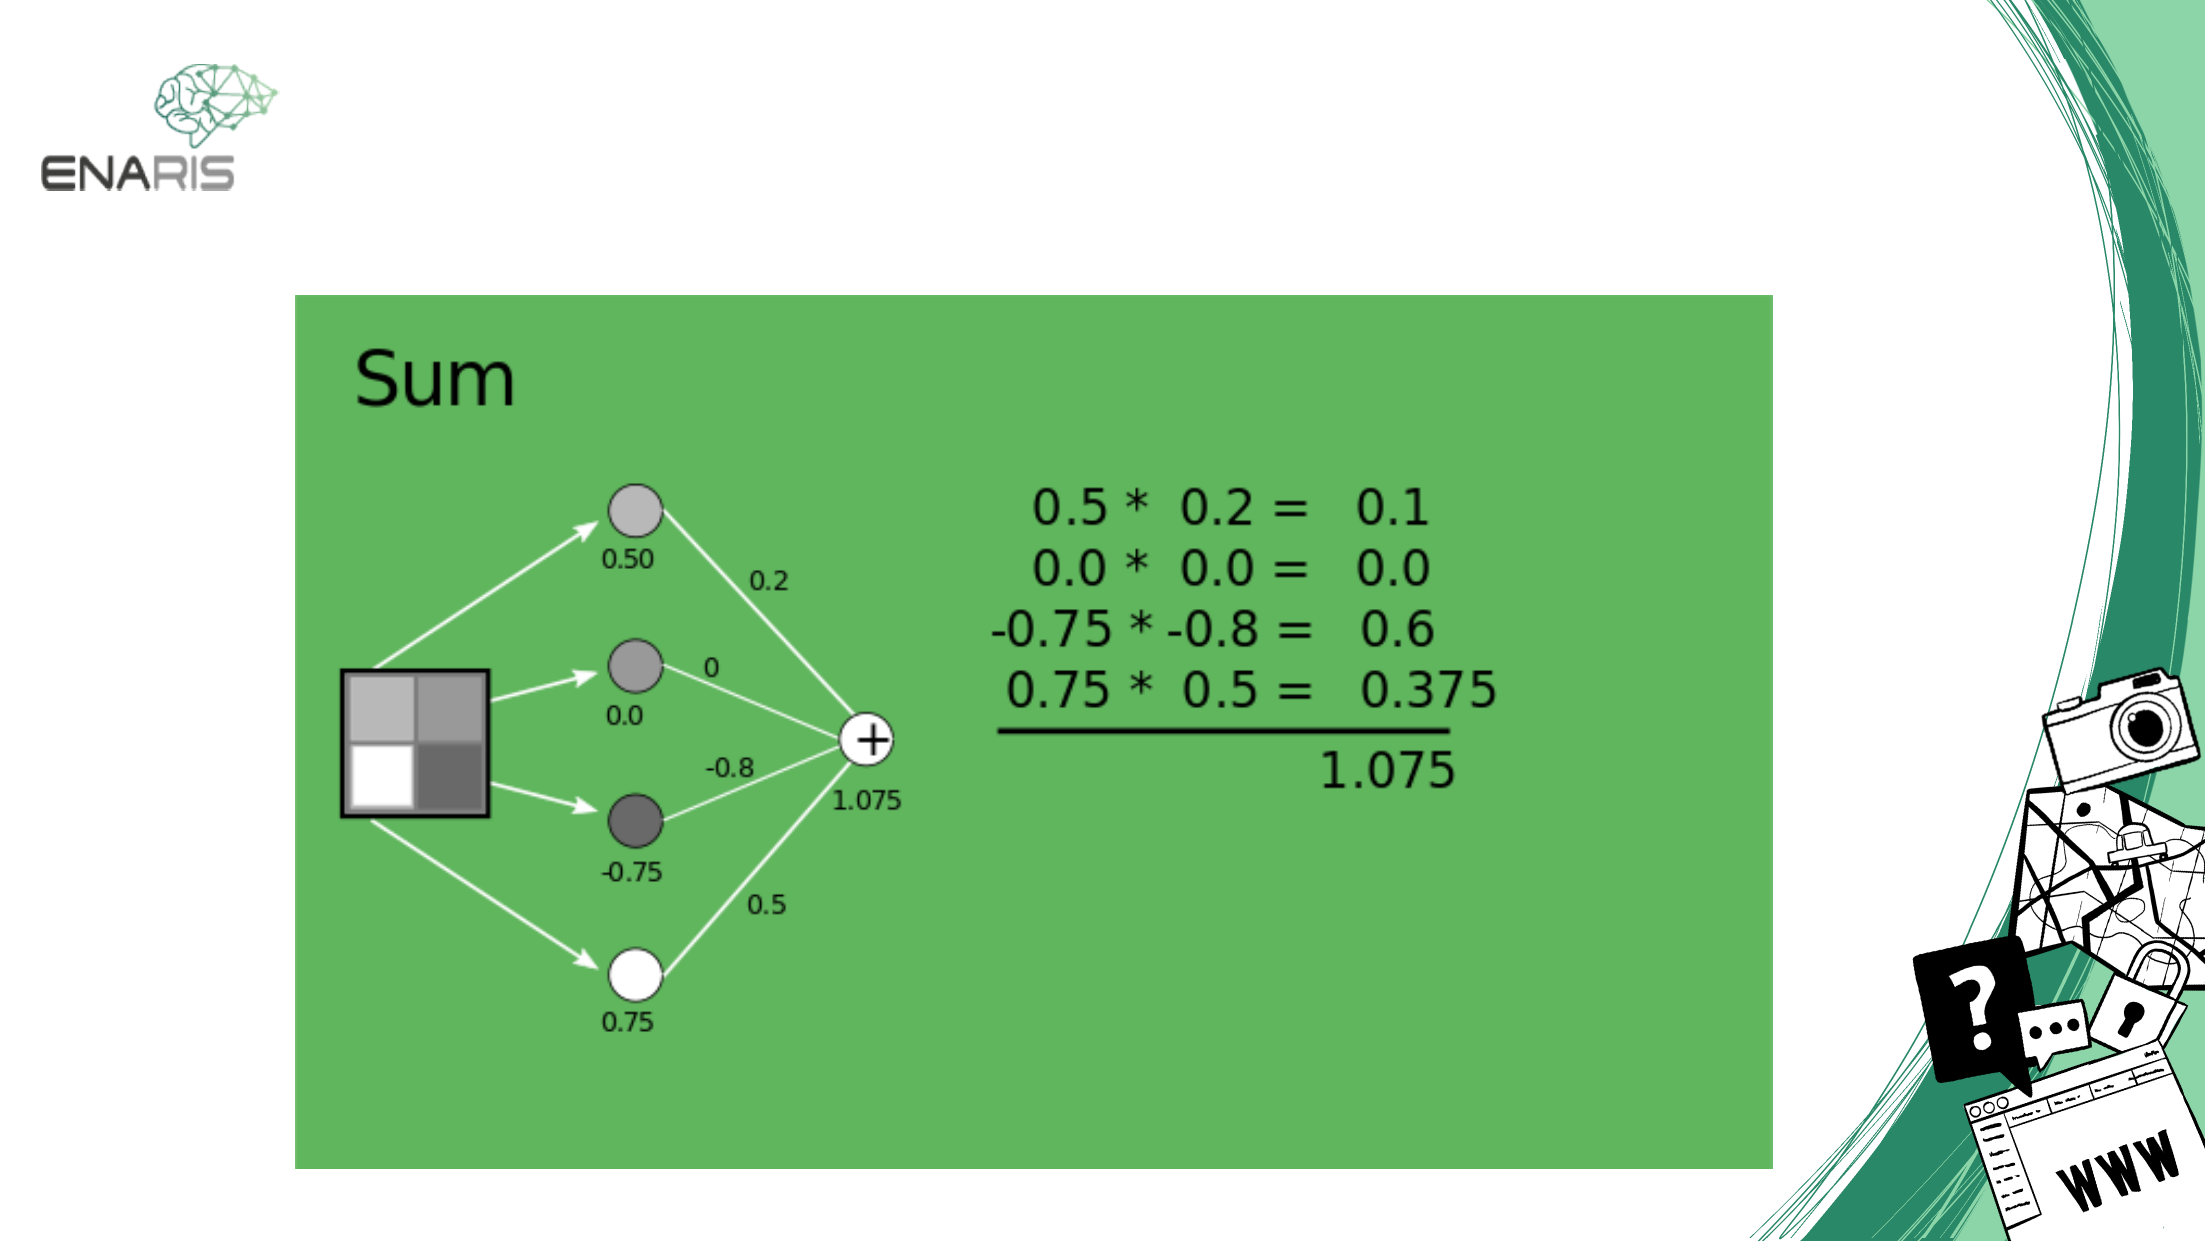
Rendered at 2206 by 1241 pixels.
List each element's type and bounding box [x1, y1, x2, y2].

picture [294, 0, 2205, 1241]
picture [41, 64, 280, 191]
